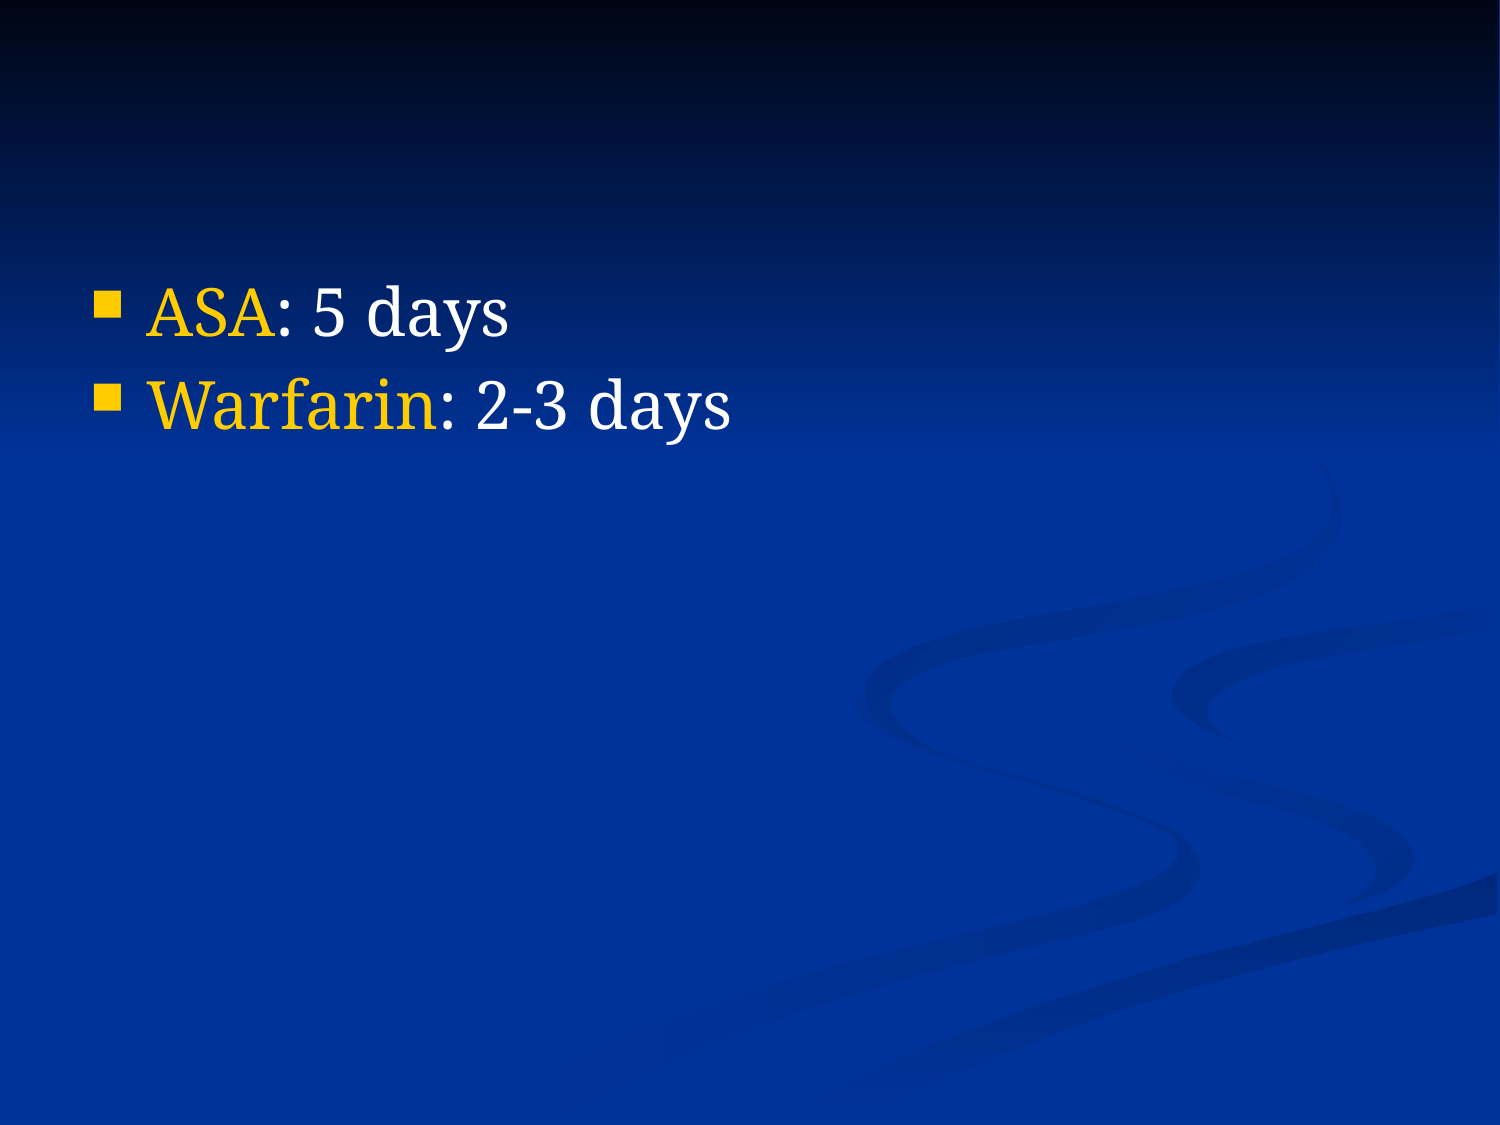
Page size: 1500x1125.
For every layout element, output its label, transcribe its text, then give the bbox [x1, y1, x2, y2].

list ASA: 5 days Warfarin: 2-3 days [74, 262, 1426, 1006]
